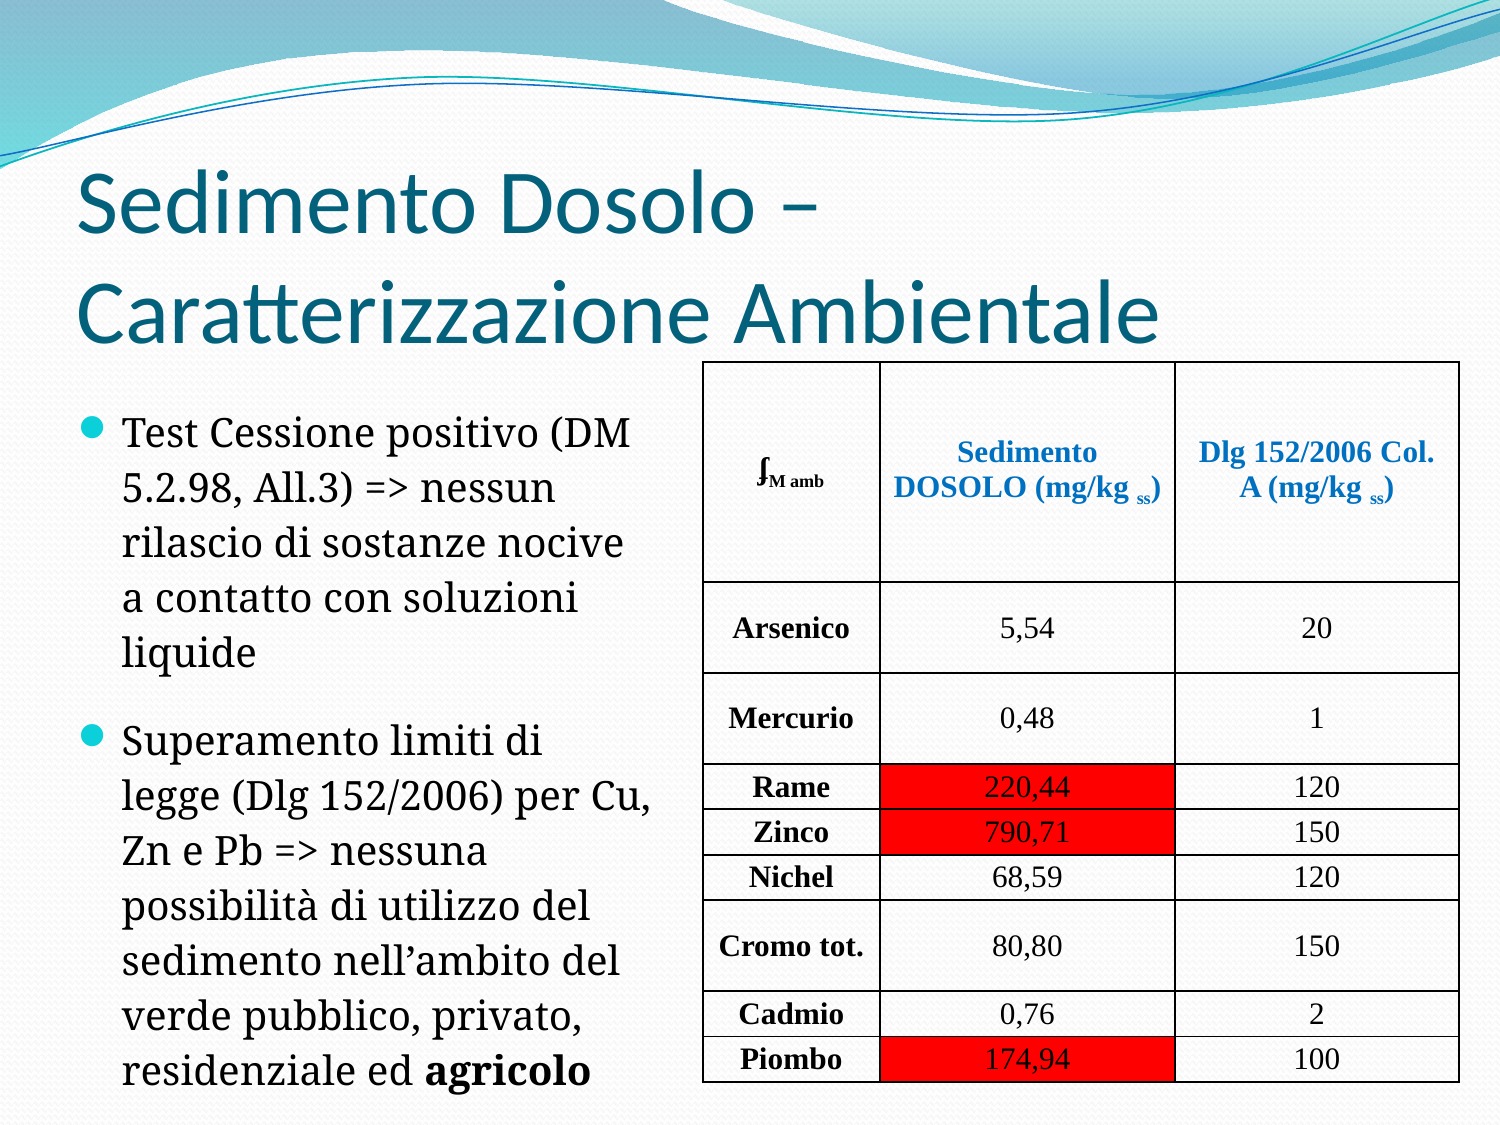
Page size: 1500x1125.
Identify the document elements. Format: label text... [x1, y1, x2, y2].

table_cell Rame [704, 765, 879, 808]
table_cell Mercurio [704, 674, 879, 763]
table_header Dlg 152/2006 Col. A (mg/kg ss) [1176, 363, 1458, 581]
table_cell 790,71 [881, 810, 1174, 854]
table_header Sedimento DOSOLO (mg/kg ss) [881, 363, 1174, 581]
table_cell 68,59 [881, 856, 1174, 899]
table_cell 150 [1176, 901, 1458, 990]
table_cell Cromo tot. [704, 901, 879, 990]
table_cell 174,94 [881, 1037, 1174, 1081]
table_cell Zinco [704, 810, 879, 854]
table_cell 80,80 [881, 901, 1174, 990]
table_cell 150 [1176, 810, 1458, 854]
table_cell 1 [1176, 674, 1458, 763]
table_cell Arsenico [704, 583, 879, 672]
table_cell 0,48 [881, 674, 1174, 763]
table_cell Nichel [704, 856, 879, 899]
table_cell 100 [1176, 1037, 1458, 1081]
table_cell 2 [1176, 992, 1458, 1036]
table_cell 220,44 [881, 765, 1174, 808]
table_header ʄM amb [704, 363, 879, 581]
table_cell Cadmio [704, 992, 879, 1036]
title Sedimento Dosolo – Caratterizzazione Ambientale [76, 137, 1427, 362]
table_cell 0,76 [881, 992, 1174, 1036]
table_cell 120 [1176, 856, 1458, 899]
table_cell 120 [1176, 765, 1458, 808]
table_cell 5,54 [881, 583, 1174, 672]
table_cell 20 [1176, 583, 1458, 672]
list Test Cessione positivo (DM 5.2.98, All.3) => nessun rilascio di sostanze nocive a contatto con soluzioni liquide Superamento limiti di legge (Dlg 152/2006) per Cu, Zn e Pb => nessuna possibilità di utilizzo del sedimento nell’ambito del verde pubblico, privato, residenziale ed agricolo [63, 397, 668, 1106]
table_cell Piombo [704, 1037, 879, 1081]
